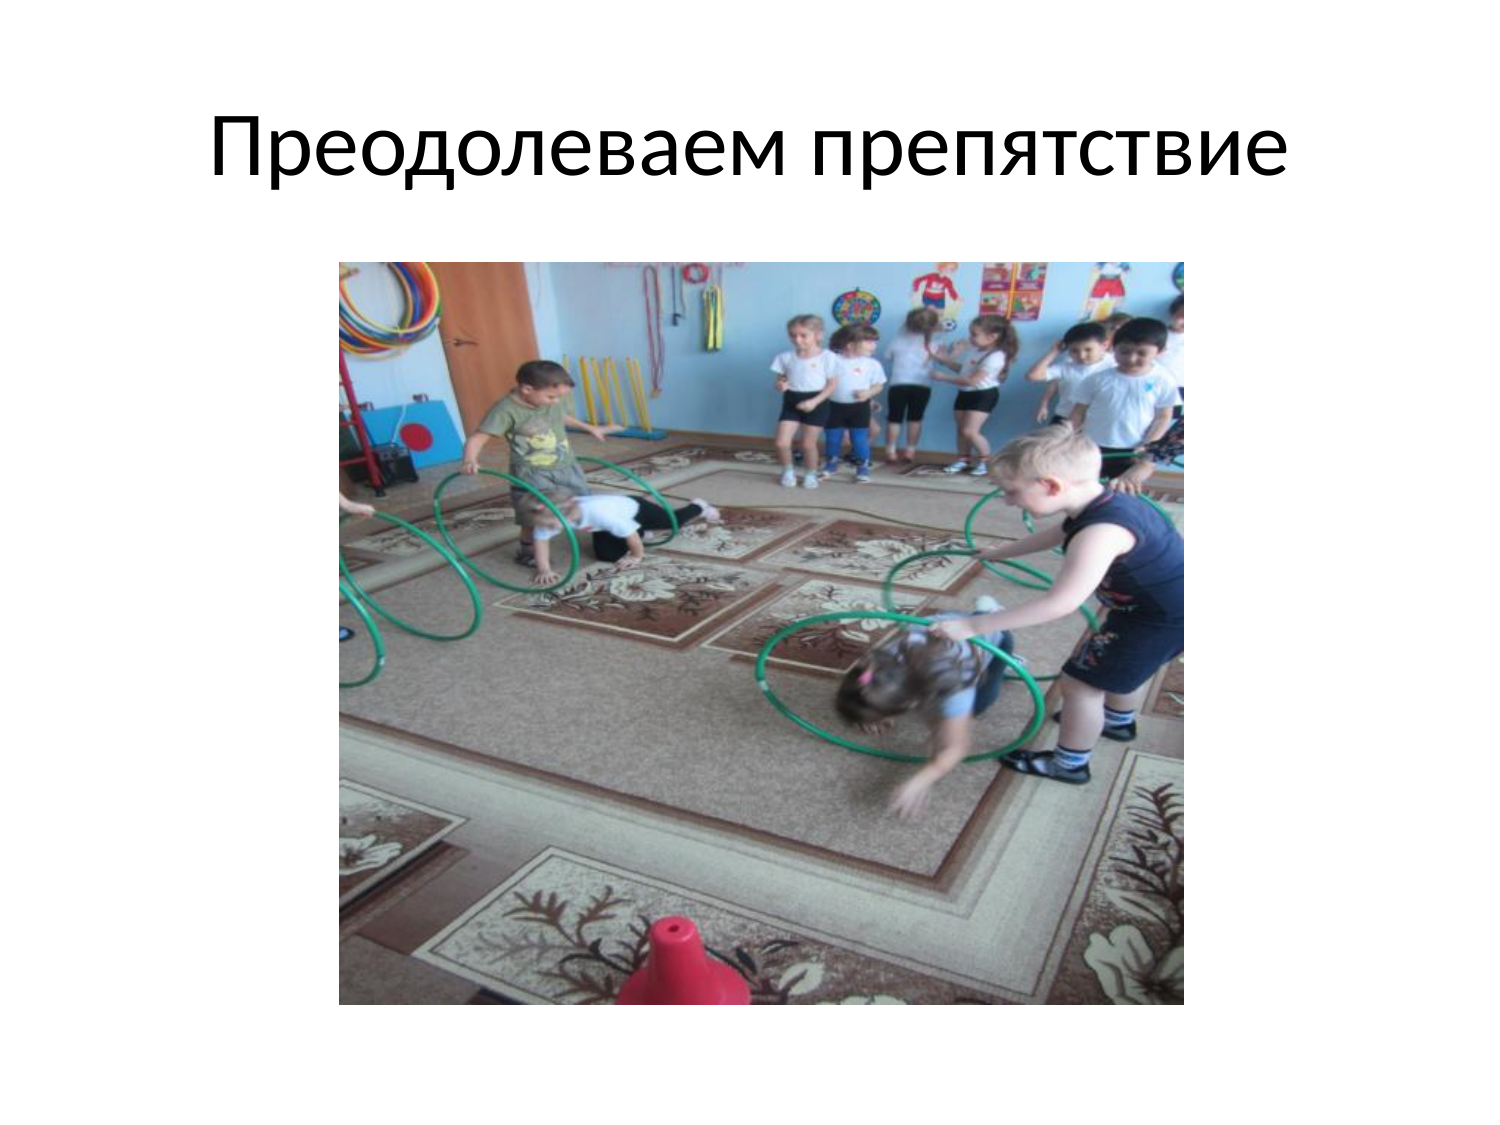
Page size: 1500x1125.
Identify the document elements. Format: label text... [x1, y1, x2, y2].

title Преодолеваем препятствие [75, 45, 1425, 233]
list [339, 262, 1184, 1006]
